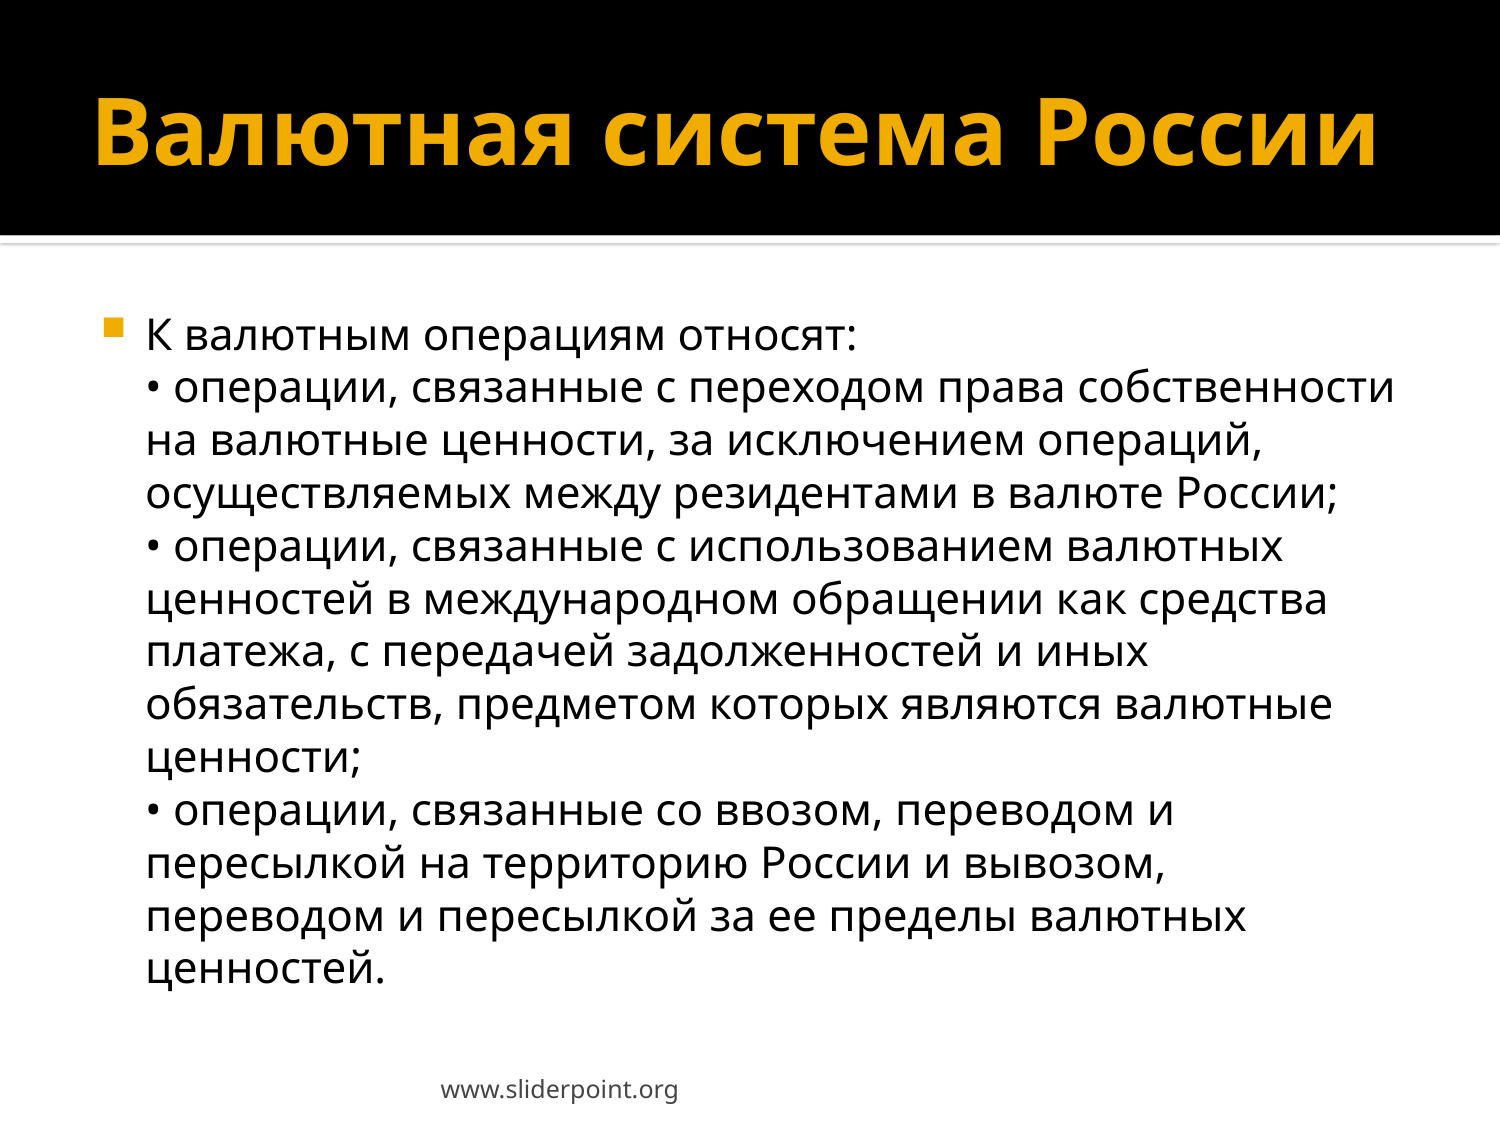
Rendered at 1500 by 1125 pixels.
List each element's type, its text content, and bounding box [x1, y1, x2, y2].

footer www.sliderpoint.org [433, 1062, 1337, 1108]
list К валютным операциям относят: • операции, связанные с переходом права собственности на валютные ценности, за исключением операций, осуществляемых между резидентами в валюте России; • операции, связанные с использованием валютных ценностей в международном обращении как средства платежа, с передачей задолженностей и иных обязательств, предметом которых являются валютные ценности; • операции, связанные со ввозом, переводом и пересылкой на территорию России и вывозом, переводом и пересылкой за ее пределы валютных ценностей. [75, 291, 1425, 1050]
title Валютная система России [75, 25, 1425, 231]
